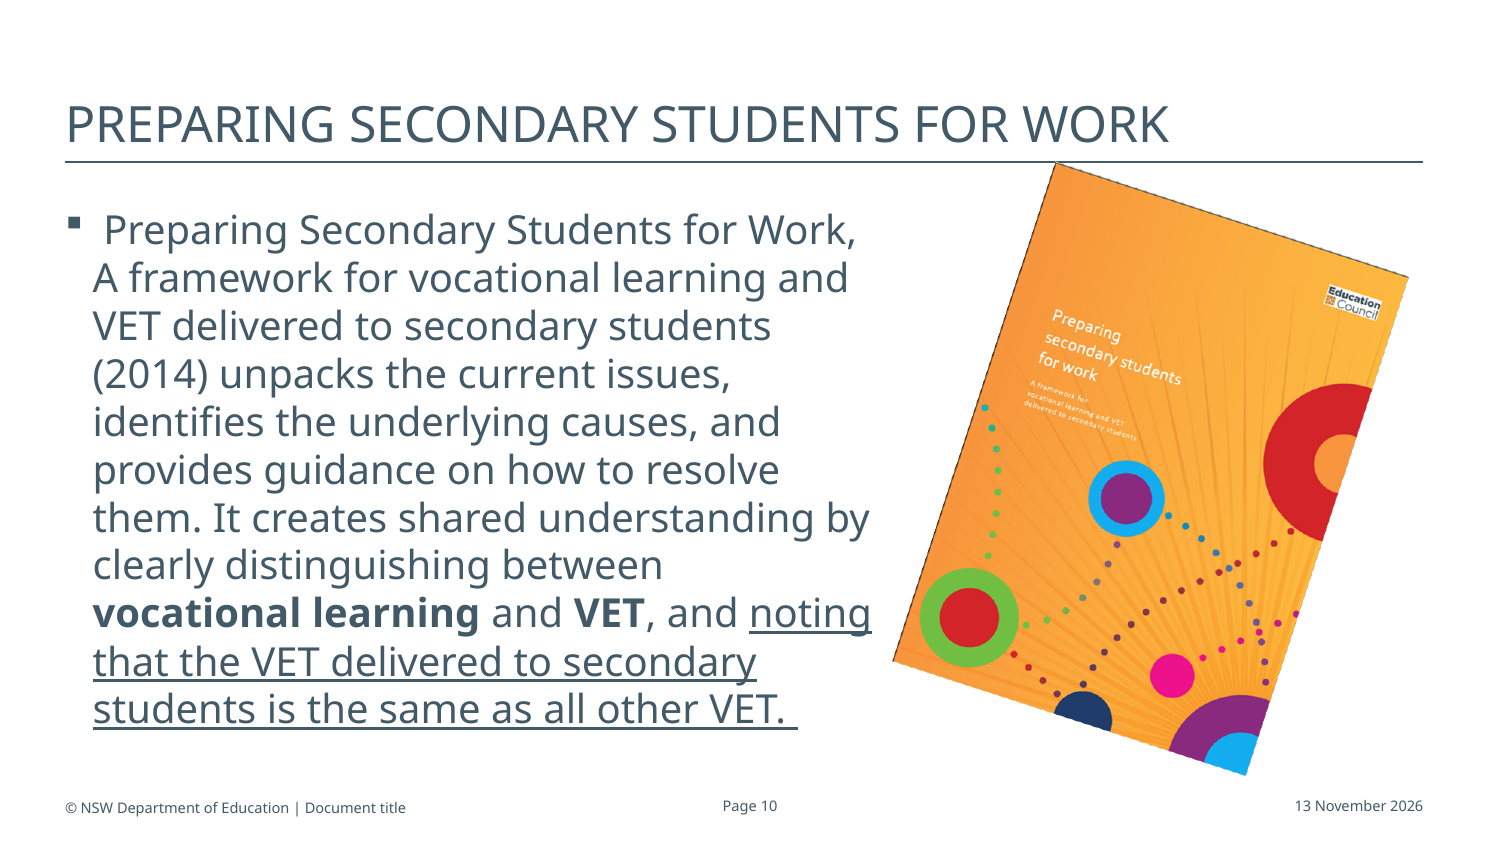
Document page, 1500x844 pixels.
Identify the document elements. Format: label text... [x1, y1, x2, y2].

title Preparing secondary students for work [64, 43, 1424, 161]
list Preparing Secondary Students for Work, A framework for vocational learning and VET delivered to secondary students (2014) unpacks the current issues, identifies the underlying causes, and provides guidance on how to resolve them. It creates shared understanding by clearly distinguishing between vocational learning and VET, and noting that the VET delivered to secondary students is the same as all other VET. [64, 196, 887, 777]
picture [891, 159, 1409, 776]
slide_number Page 10 [575, 779, 925, 824]
footer © NSW Department of Education | Document title [64, 779, 514, 824]
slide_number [1151, 779, 1424, 824]
